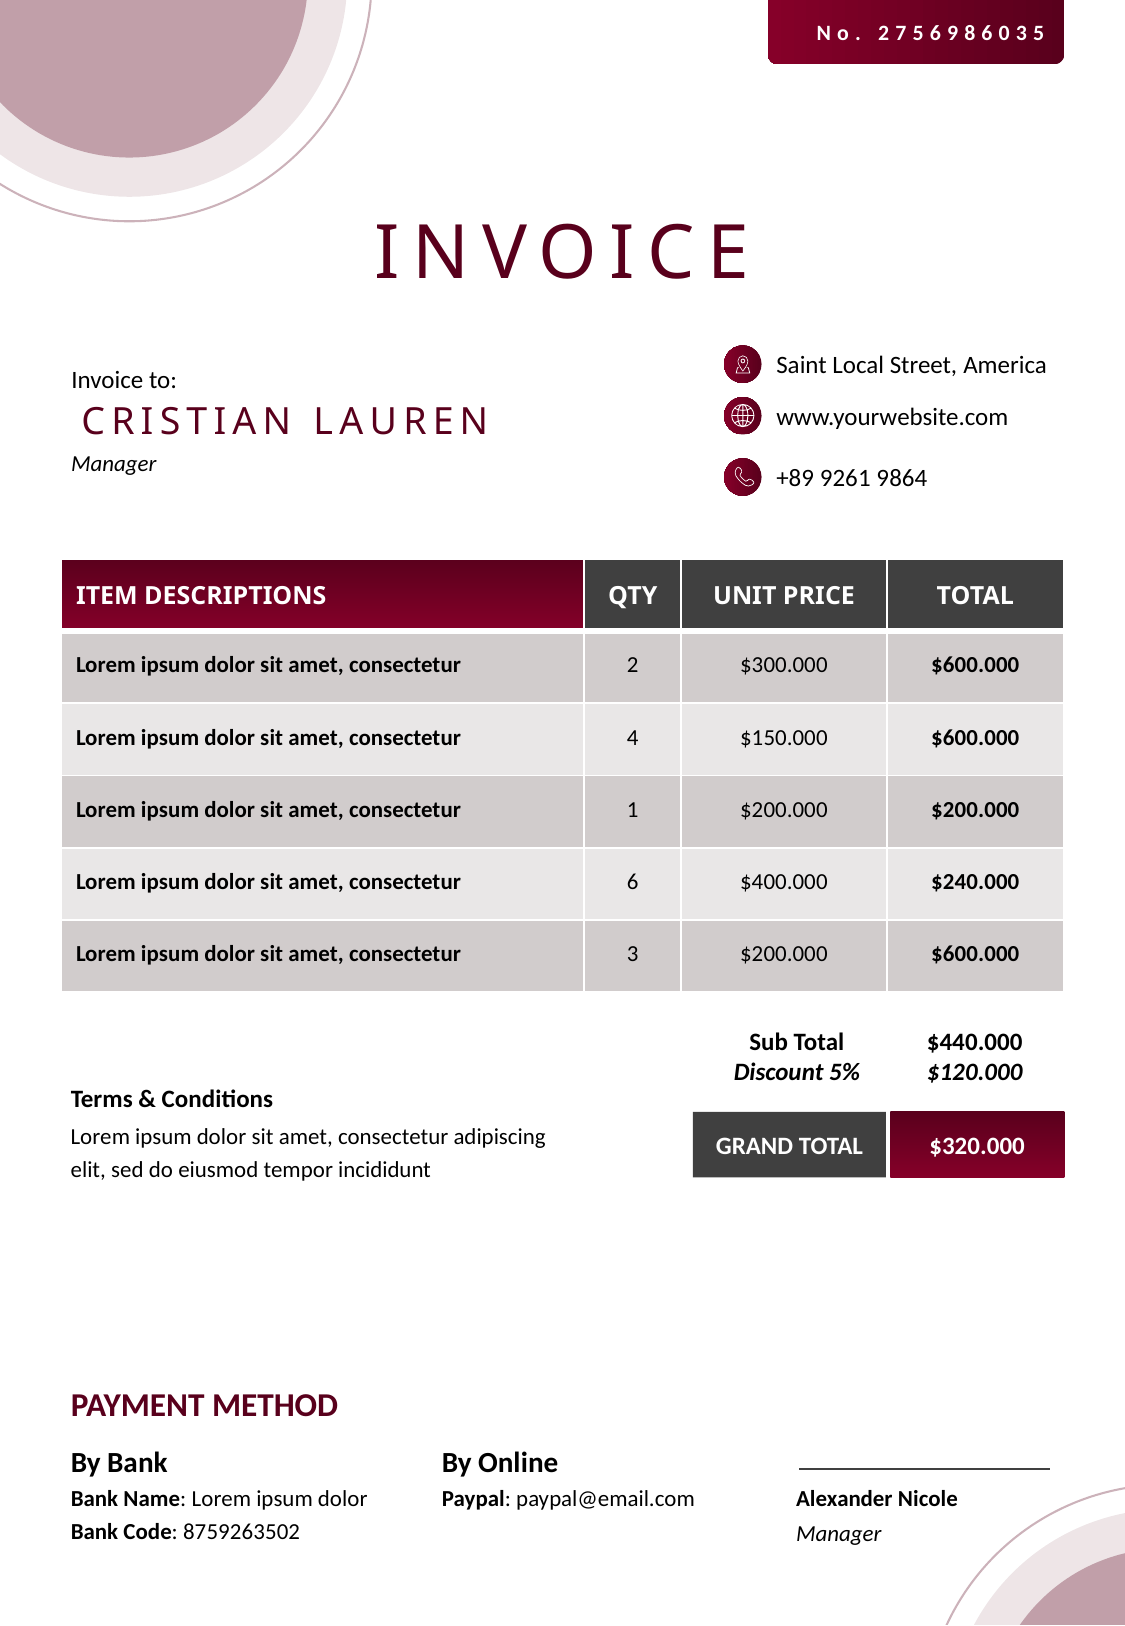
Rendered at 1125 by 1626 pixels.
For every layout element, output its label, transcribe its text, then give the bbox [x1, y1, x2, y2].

text_box $440.000 $120.000 [893, 1017, 1057, 1093]
table_cell 6 [585, 849, 680, 919]
table_cell Lorem ipsum dolor sit amet, consectetur [62, 776, 583, 847]
table_cell $600.000 [888, 704, 1063, 775]
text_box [724, 341, 1125, 387]
table_cell $400.000 [682, 849, 886, 919]
text_box Alexander Nicole [781, 1476, 1069, 1511]
table_cell $600.000 [888, 634, 1063, 702]
text_box Bank Name: Lorem ipsum dolor [55, 1476, 397, 1508]
text_box [766, 0, 1066, 66]
text_box +89 9261 9864 [761, 454, 1125, 499]
text_box CRISTIAN LAUREN [66, 390, 504, 450]
text_box $320.000 [895, 1121, 1060, 1167]
text_box By Online [427, 1436, 768, 1486]
table_cell $200.000 [888, 776, 1063, 847]
text_box Invoice to: [56, 356, 193, 402]
table_cell $240.000 [888, 849, 1063, 919]
table_cell $150.000 [682, 704, 886, 775]
text_box By Bank [55, 1436, 397, 1476]
text_box [723, 457, 761, 497]
text_box Manager [781, 1511, 924, 1554]
table_cell $300.000 [682, 634, 886, 702]
table_header ITEM DESCRIPTIONS [62, 560, 583, 628]
text_box [692, 1111, 887, 1121]
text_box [924, 1484, 1125, 1625]
text_box Sub Total Discount 5% [715, 1017, 879, 1093]
table_cell $200.000 [682, 921, 886, 991]
table_cell 1 [585, 776, 680, 847]
table_cell Lorem ipsum dolor sit amet, consectetur [62, 921, 583, 991]
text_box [724, 392, 1125, 439]
table_cell 2 [585, 634, 680, 702]
table_cell Lorem ipsum dolor sit amet, consectetur [62, 849, 583, 919]
table_header QTY [585, 560, 680, 628]
text_box Manager [56, 441, 172, 484]
table_cell $200.000 [682, 776, 886, 847]
text_box PAYMENT METHOD [55, 1375, 397, 1431]
table_cell 4 [585, 704, 680, 775]
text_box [0, 0, 372, 222]
text_box No. 2756986035 [801, 11, 1060, 53]
table_cell $600.000 [888, 921, 1063, 991]
text_box Terms & Conditions [55, 1075, 397, 1120]
text_box Lorem ipsum dolor sit amet, consectetur adipiscing elit, sed do eiusmod tempor incididunt [55, 1108, 588, 1190]
text_box [889, 1111, 1066, 1178]
text_box INVOICE [360, 196, 765, 302]
table_header UNIT PRICE [682, 560, 886, 628]
text_box Bank Code: 8759263502 [55, 1508, 519, 1552]
table_cell 3 [585, 921, 680, 991]
table_cell Lorem ipsum dolor sit amet, consectetur [62, 704, 583, 775]
text_box [692, 1167, 887, 1178]
table_cell Lorem ipsum dolor sit amet, consectetur [62, 634, 583, 702]
table_header TOTAL [888, 560, 1063, 628]
text_box Paypal: paypal@email.com [427, 1476, 715, 1519]
text_box GRAND TOTAL [689, 1121, 890, 1167]
